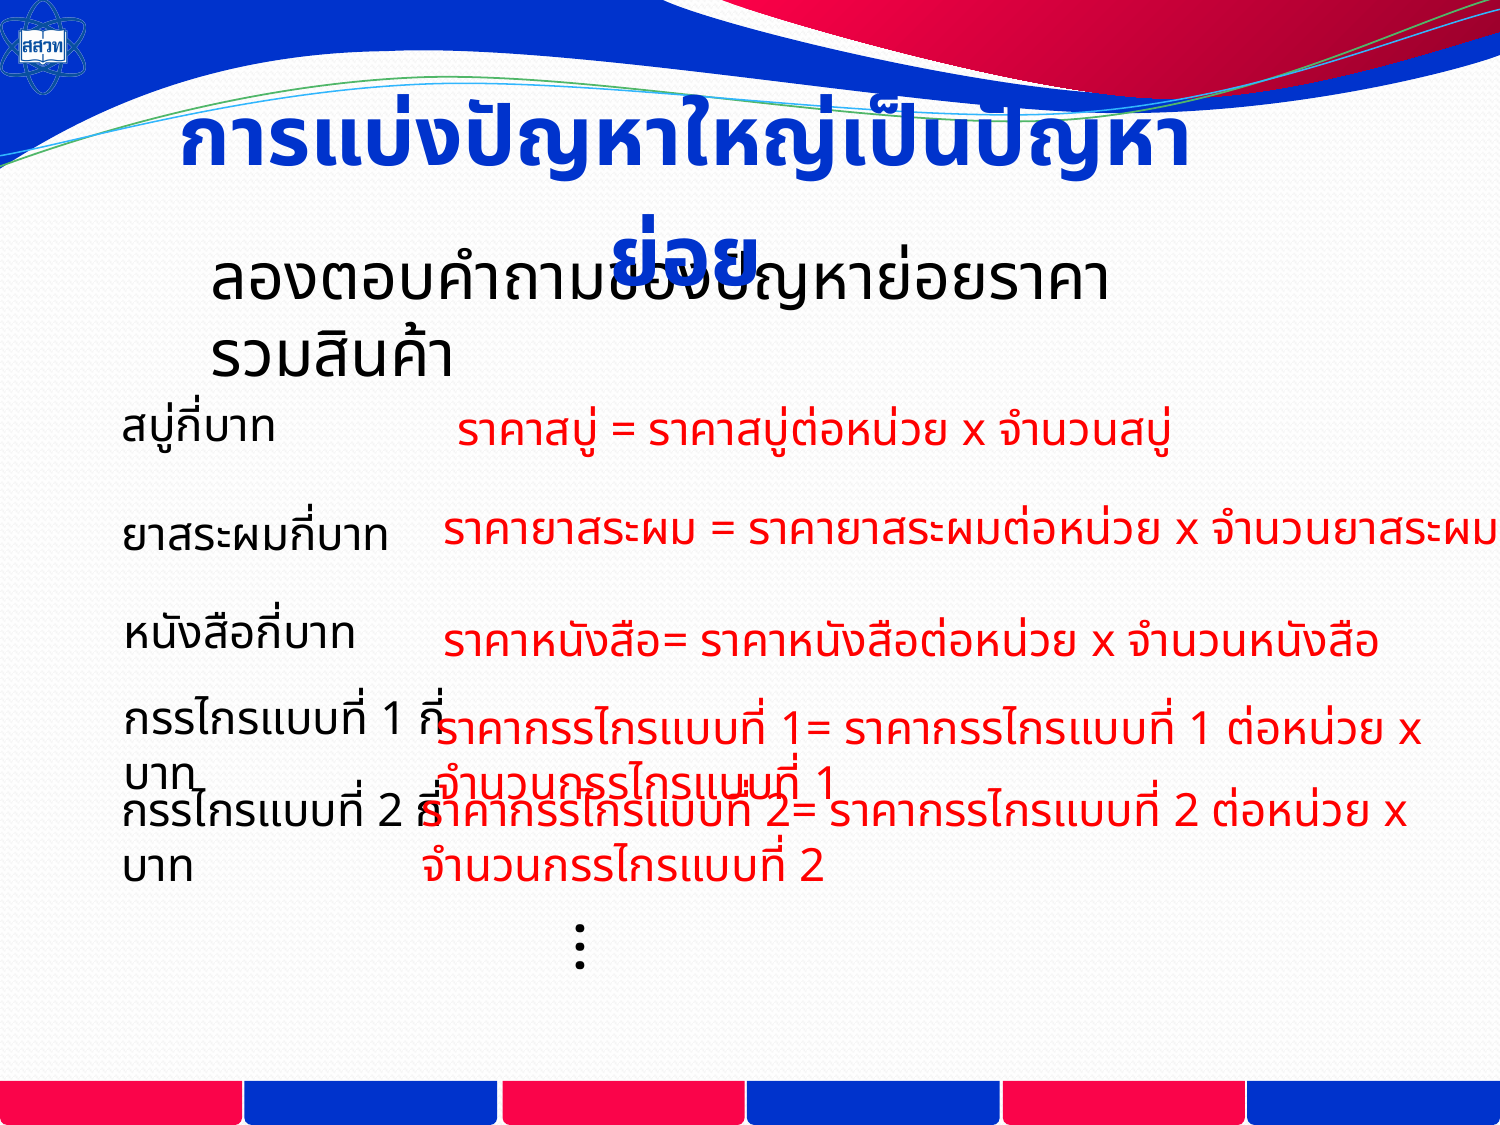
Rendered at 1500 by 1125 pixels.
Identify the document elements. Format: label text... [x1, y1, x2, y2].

text_box ราคากรรไกรแบบที่ 2= ราคากรรไกรแบบที่ 2 ต่อหน่วย x จำนวนกรรไกรแบบที่ 2 [415, 775, 1500, 897]
text_box ลองตอบคำถามของปัญหาย่อยราคารวมสินค้า [204, 308, 1167, 396]
text_box กรรไกรแบบที่ 2 กี่บาท [115, 775, 415, 897]
text_box ยาสระผมกี่บาท [115, 498, 453, 566]
text_box สบู่กี่บาท [115, 390, 451, 457]
text_box ราคากรรไกรแบบที่ 1= ราคากรรไกรแบบที่ 1 ต่อหน่วย x จำนวนกรรไกรแบบที่ 1 [430, 692, 1500, 775]
text_box การแบ่งปัญหาใหญ่เป็นปัญหาย่อย [147, 56, 1225, 308]
text_box ราคาหนังสือ= ราคาหนังสือต่อหน่วย x จำนวนหนังสือ [437, 604, 1456, 672]
text_box ราคาสบู่ = ราคาสบู่ต่อหน่วย x จำนวนสบู่ [451, 393, 1332, 461]
picture [0, 0, 86, 95]
text_box ราคายาสระผม = ราคายาสระผมต่อหน่วย x จำนวนยาสระผม [437, 492, 1500, 560]
text_box … [557, 913, 647, 981]
text_box กรรไกรแบบที่ 1 กี่บาท [118, 682, 455, 775]
text_box หนังสือกี่บาท [118, 596, 455, 664]
